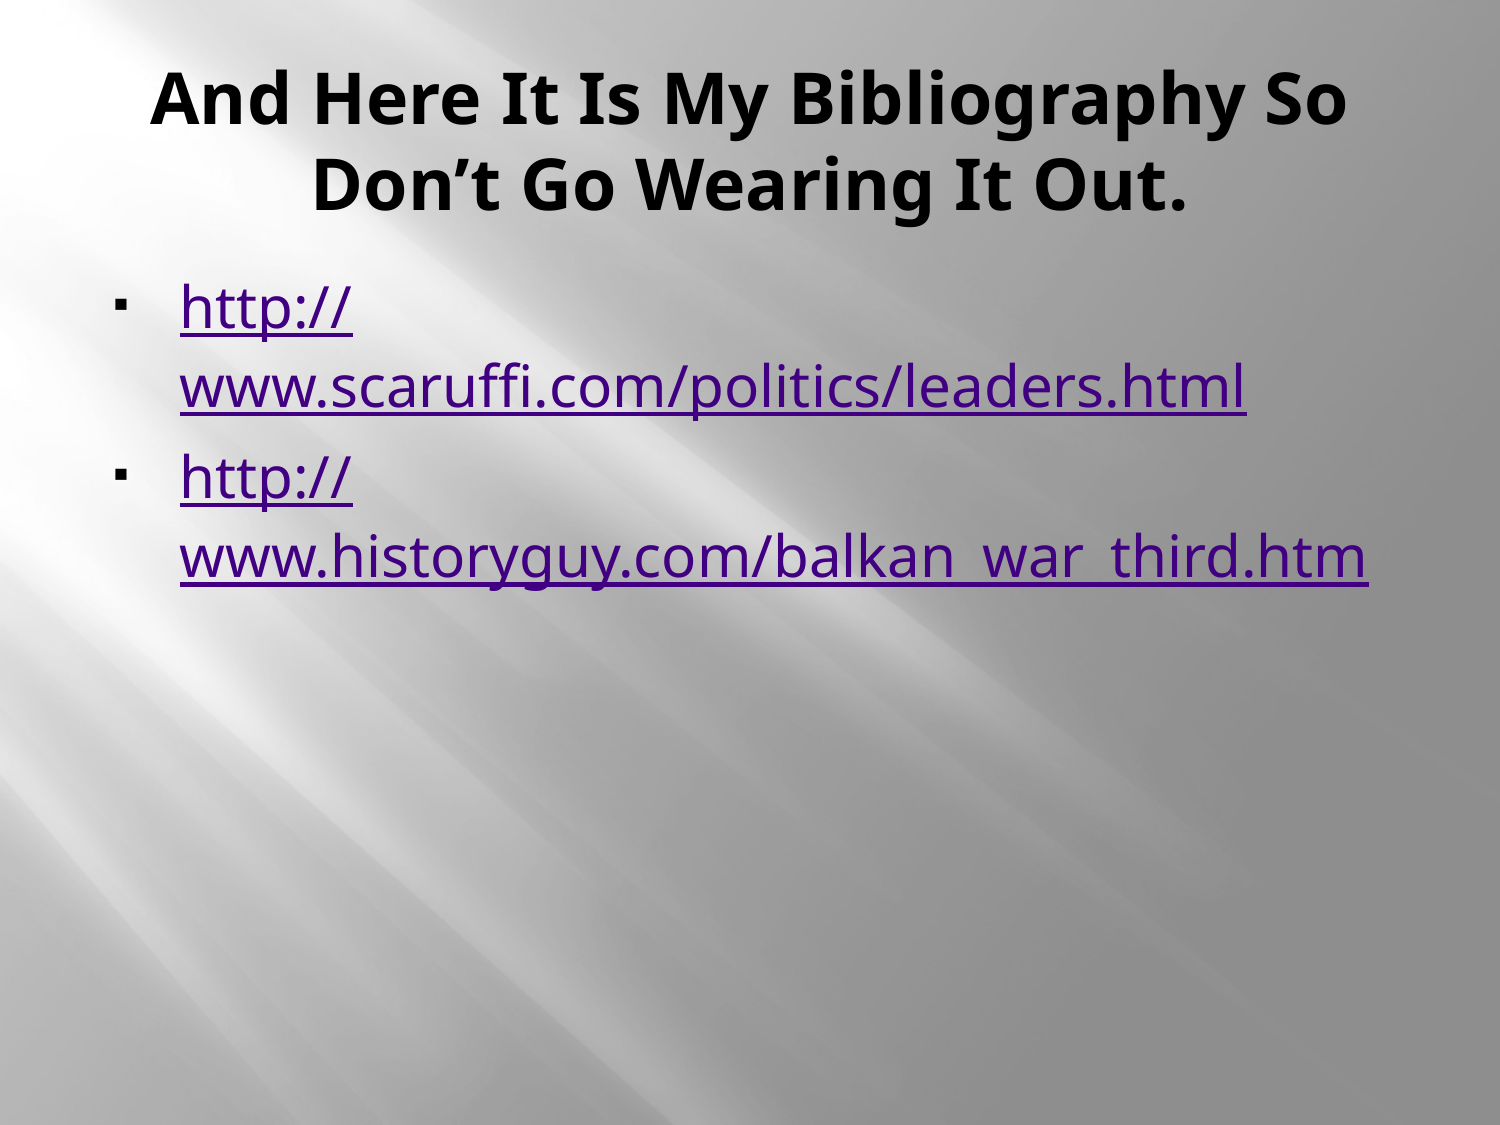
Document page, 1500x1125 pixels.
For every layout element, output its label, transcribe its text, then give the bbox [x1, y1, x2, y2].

list http://www.scaruffi.com/politics/leaders.html http://www.historyguy.com/balkan_war_third.htm [75, 262, 1425, 1035]
title And Here It Is My Bibliography So Don’t Go Wearing It Out. [75, 45, 1425, 233]
